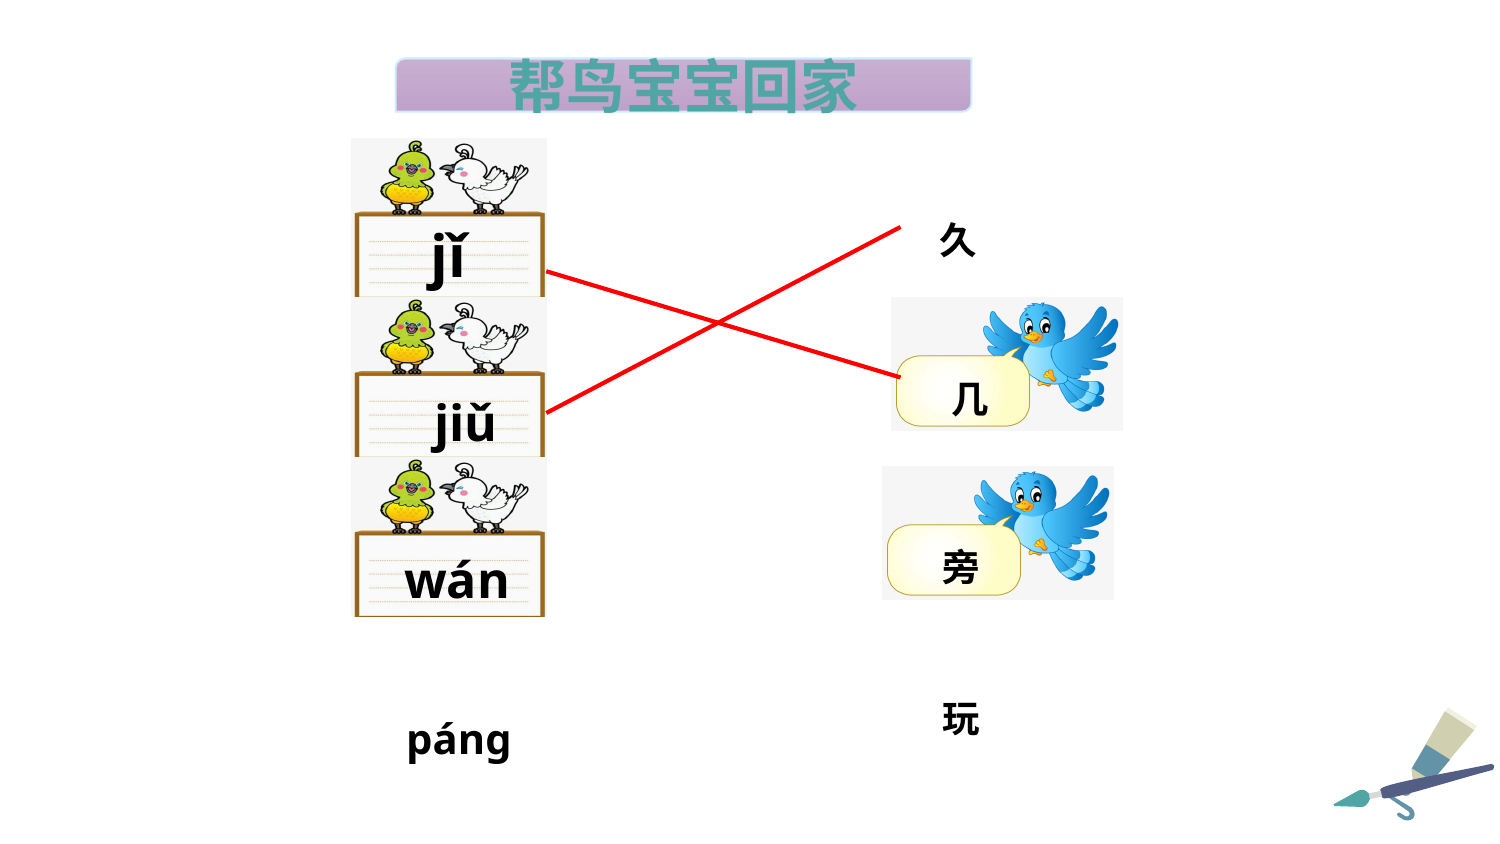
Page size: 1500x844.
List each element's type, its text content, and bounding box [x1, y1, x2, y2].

text_box 久 [925, 209, 993, 270]
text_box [1358, 708, 1481, 844]
picture [882, 466, 1114, 600]
picture [891, 297, 1123, 431]
picture [351, 138, 547, 617]
text_box 帮鸟宝宝回家 [395, 57, 972, 113]
text_box 玩 [927, 687, 995, 748]
text_box páng [391, 705, 527, 771]
